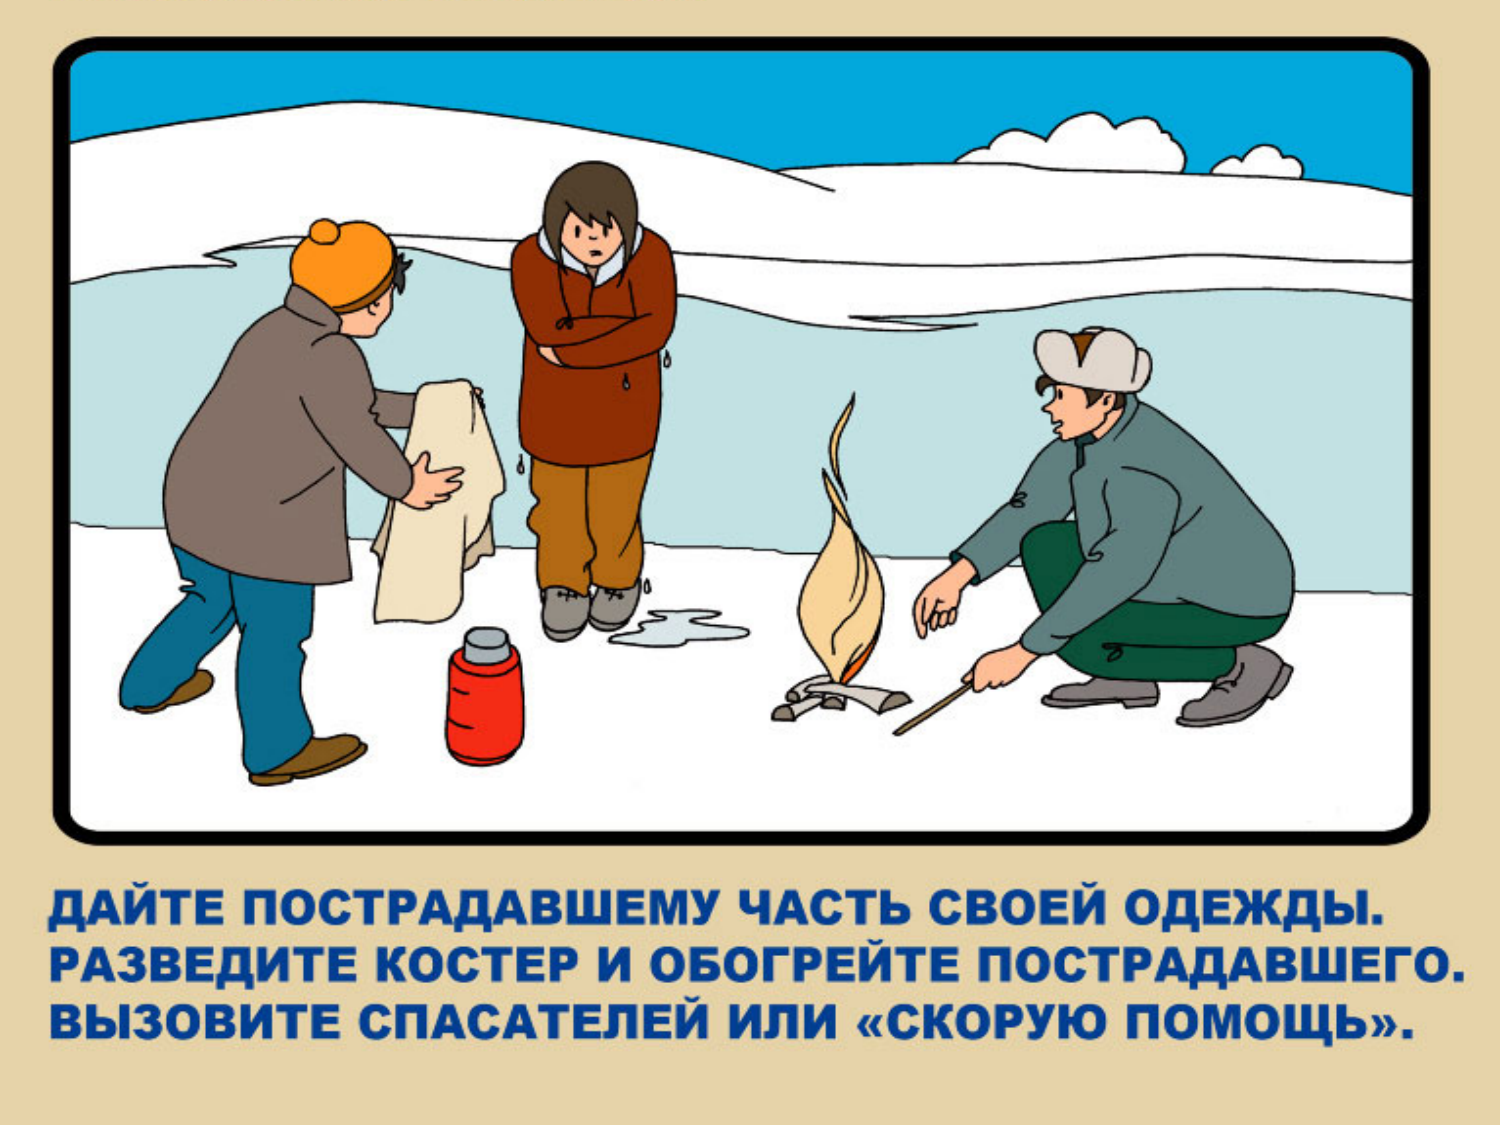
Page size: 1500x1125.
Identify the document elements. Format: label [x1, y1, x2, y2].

list [0, 0, 1500, 1125]
